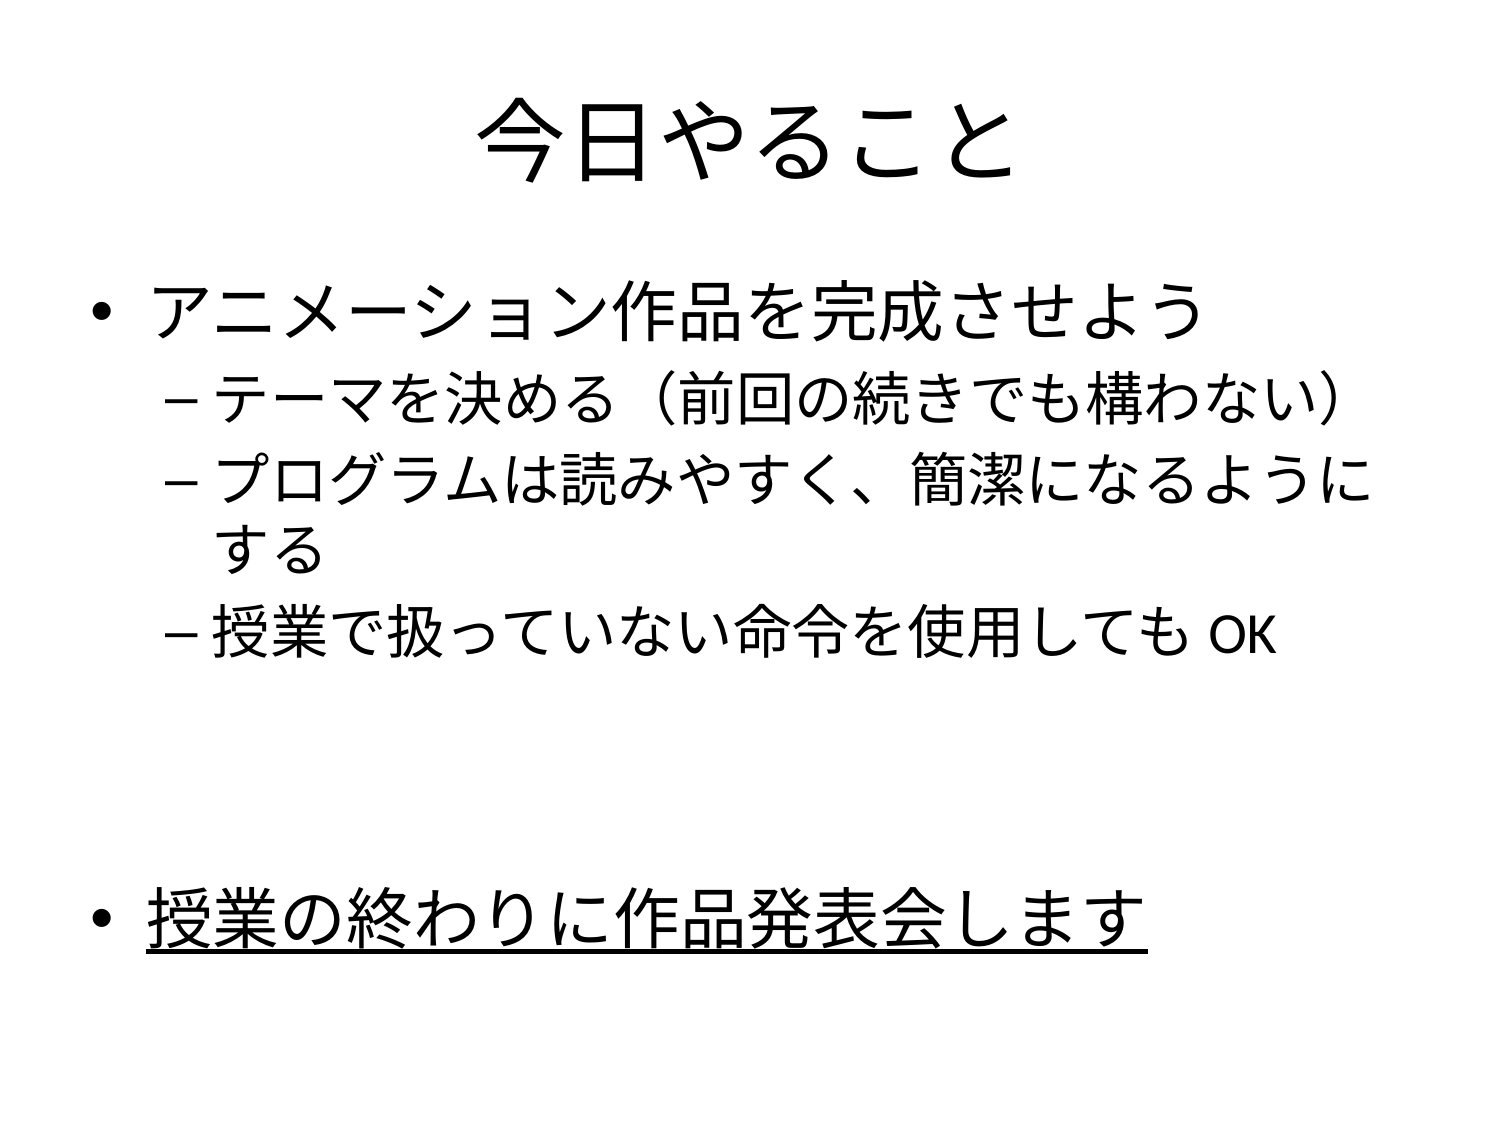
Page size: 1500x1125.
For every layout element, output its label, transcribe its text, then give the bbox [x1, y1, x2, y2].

list アニメーション作品を完成させよう テーマを決める（前回の続きでも構わない） プログラムは読みやすく、簡潔になるようにする 授業で扱っていない命令を使用してもOK 授業の終わりに作品発表会します [75, 262, 1425, 1005]
title 今日やること [75, 45, 1425, 233]
